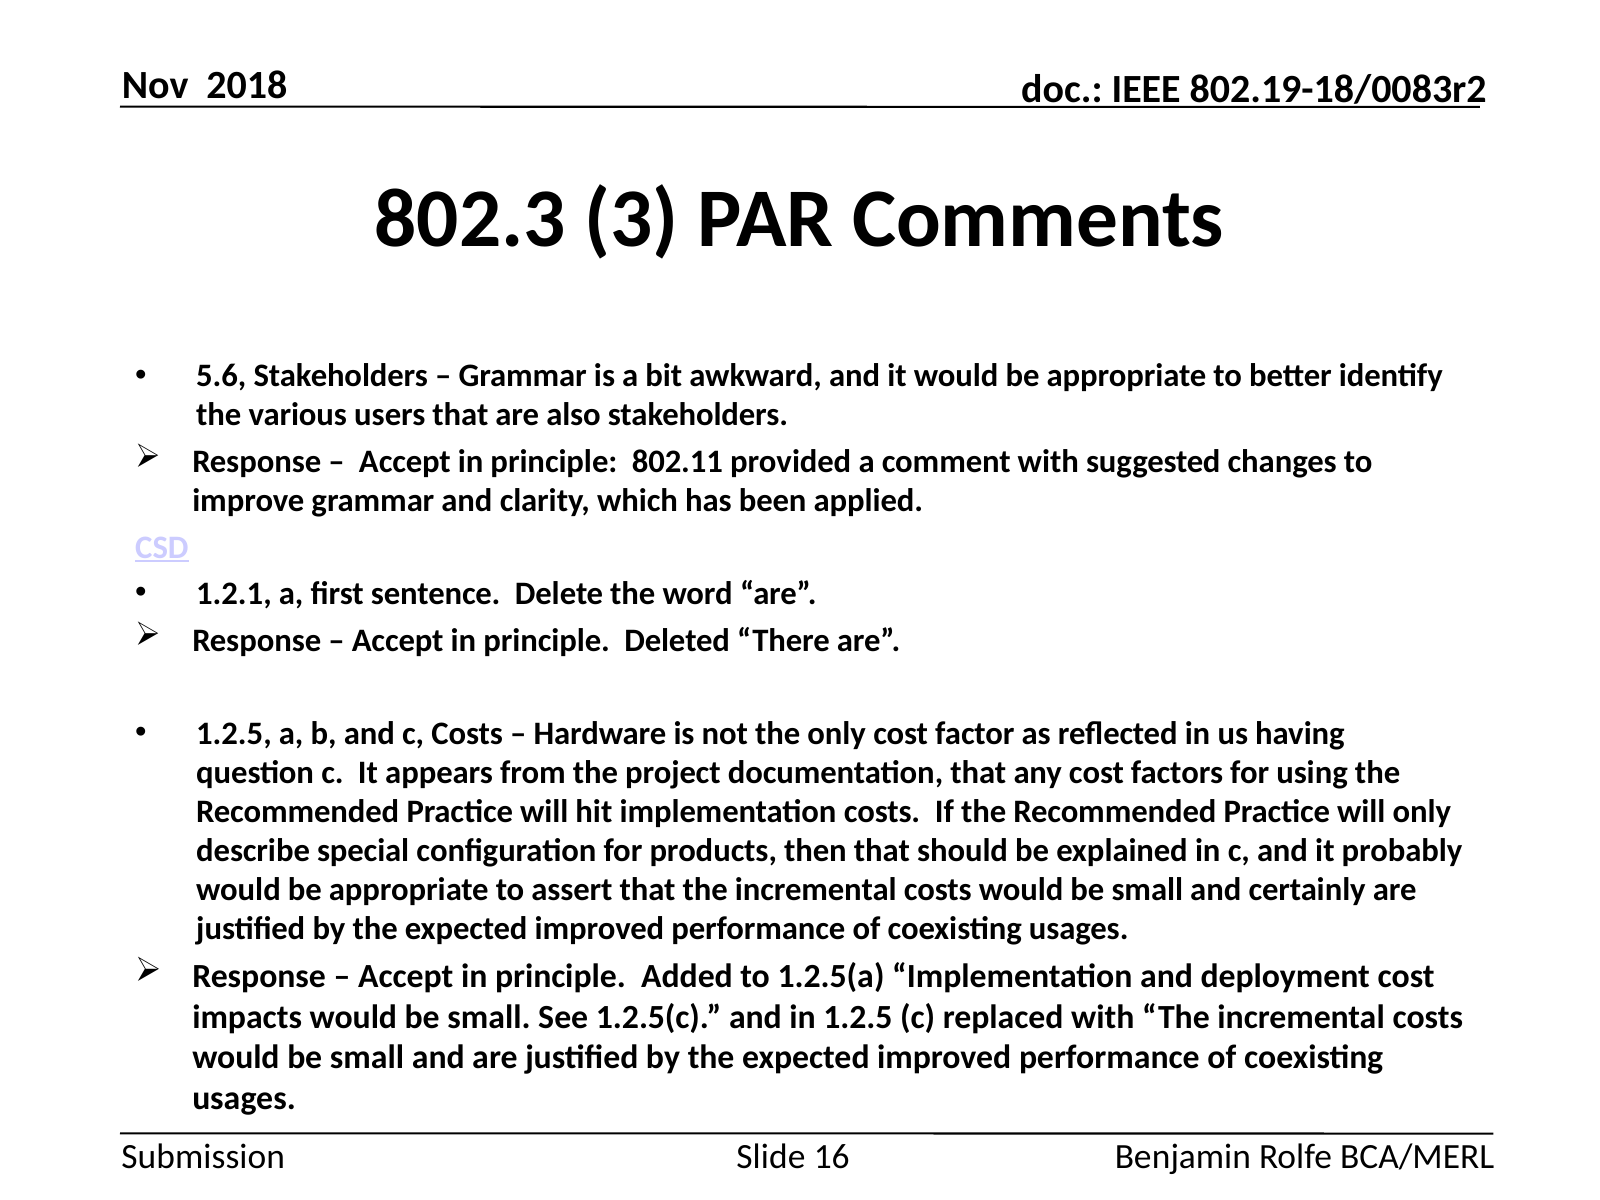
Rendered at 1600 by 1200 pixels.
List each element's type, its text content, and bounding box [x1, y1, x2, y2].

slide_number Slide 16 [733, 1132, 854, 1197]
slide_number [121, 58, 451, 107]
list 5.6, Stakeholders – Grammar is a bit awkward, and it would be appropriate to better identify the various users that are also stakeholders. Response – Accept in principle: 802.11 provided a comment with suggested changes to improve grammar and clarity, which has been applied. CSD 1.2.1, a, first sentence. Delete the word “are”. Response – Accept in principle. Deleted “There are”. 1.2.5, a, b, and c, Costs – Hardware is not the only cost factor as reflected in us having question c. It appears from the project documentation, that any cost factors for using the Recommended Practice will hit implementation costs. If the Recommended Practice will only describe special configuration for products, then that should be explained in c, and it probably would be appropriate to assert that the incremental costs would be small and certainly are justified by the expected improved performance of coexisting usages. Response – Accept in principle. Added to 1.2.5(a) “Implementation and deployment cost impacts would be small. See 1.2.5(c).” and in 1.2.5 (c) replaced with “The incremental costs would be small and are justified by the expected improved performance of coexisting usages. [119, 346, 1480, 1134]
footer Benjamin Rolfe BCA/MERL [937, 1132, 1495, 1174]
title 802.3 (3) PAR Comments [119, 119, 1480, 307]
